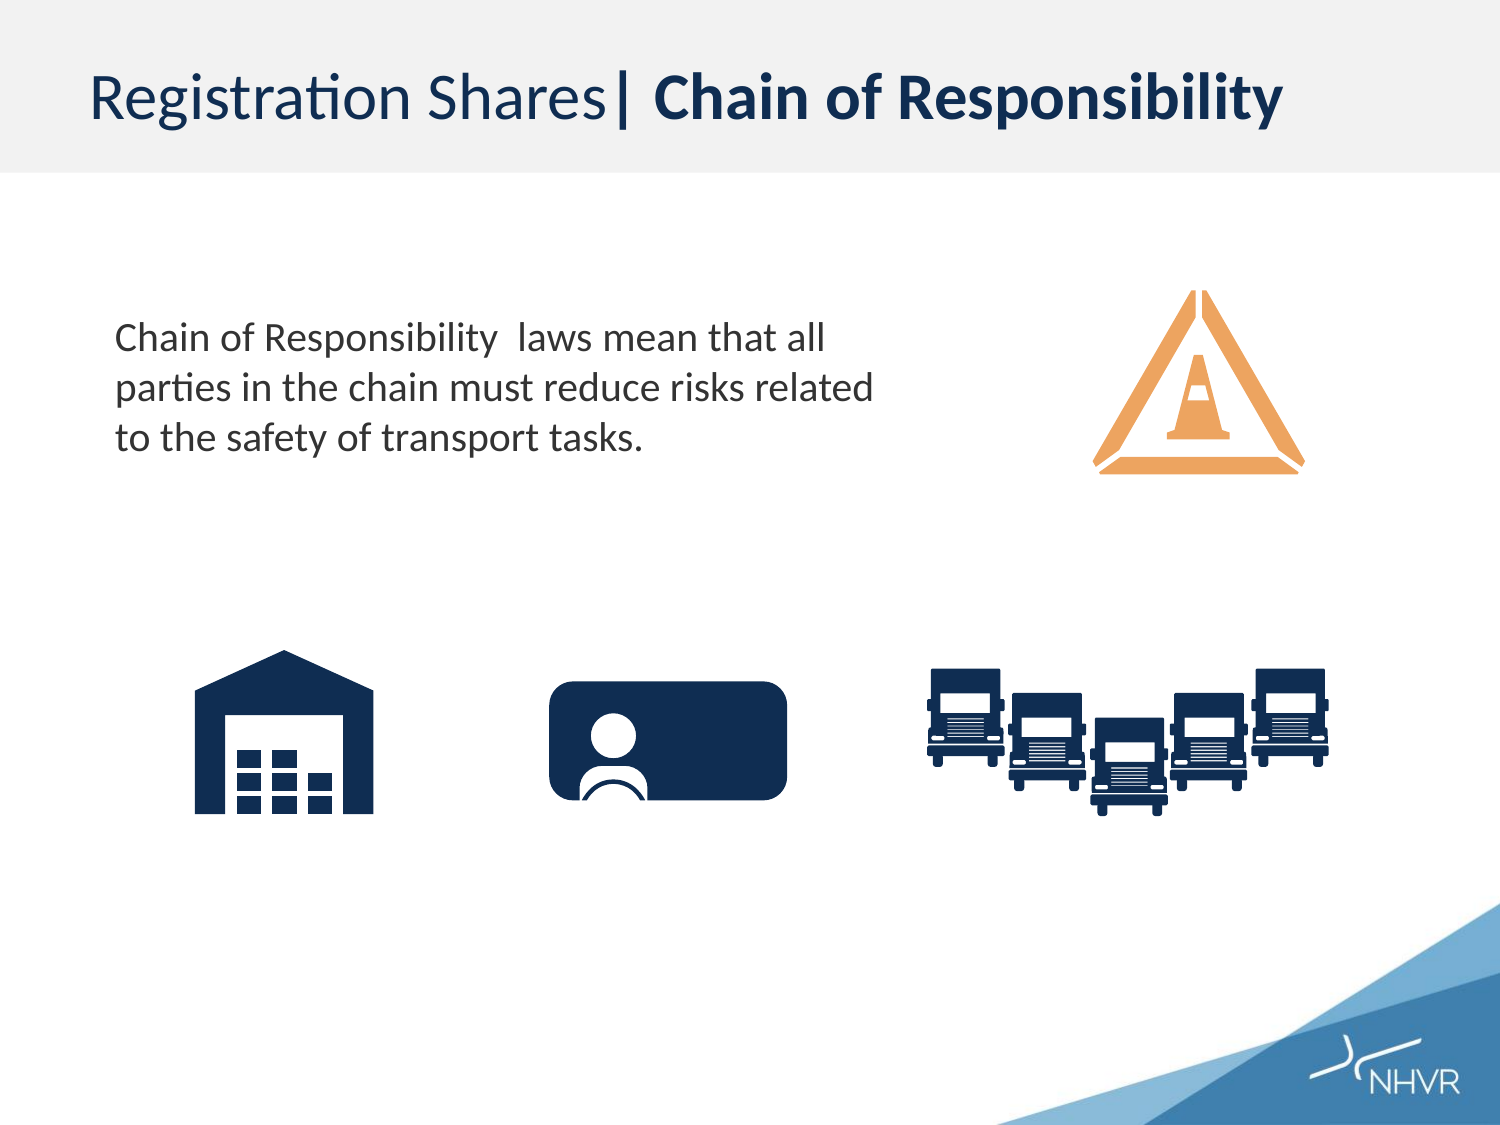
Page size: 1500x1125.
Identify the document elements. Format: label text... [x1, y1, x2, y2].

list Chain of Responsibility laws mean that all parties in the chain must reduce risks related to the safety of transport tasks. [100, 302, 904, 622]
picture [0, 173, 1500, 1125]
title Registration Shares| Chain of Responsibility [75, 45, 1425, 173]
